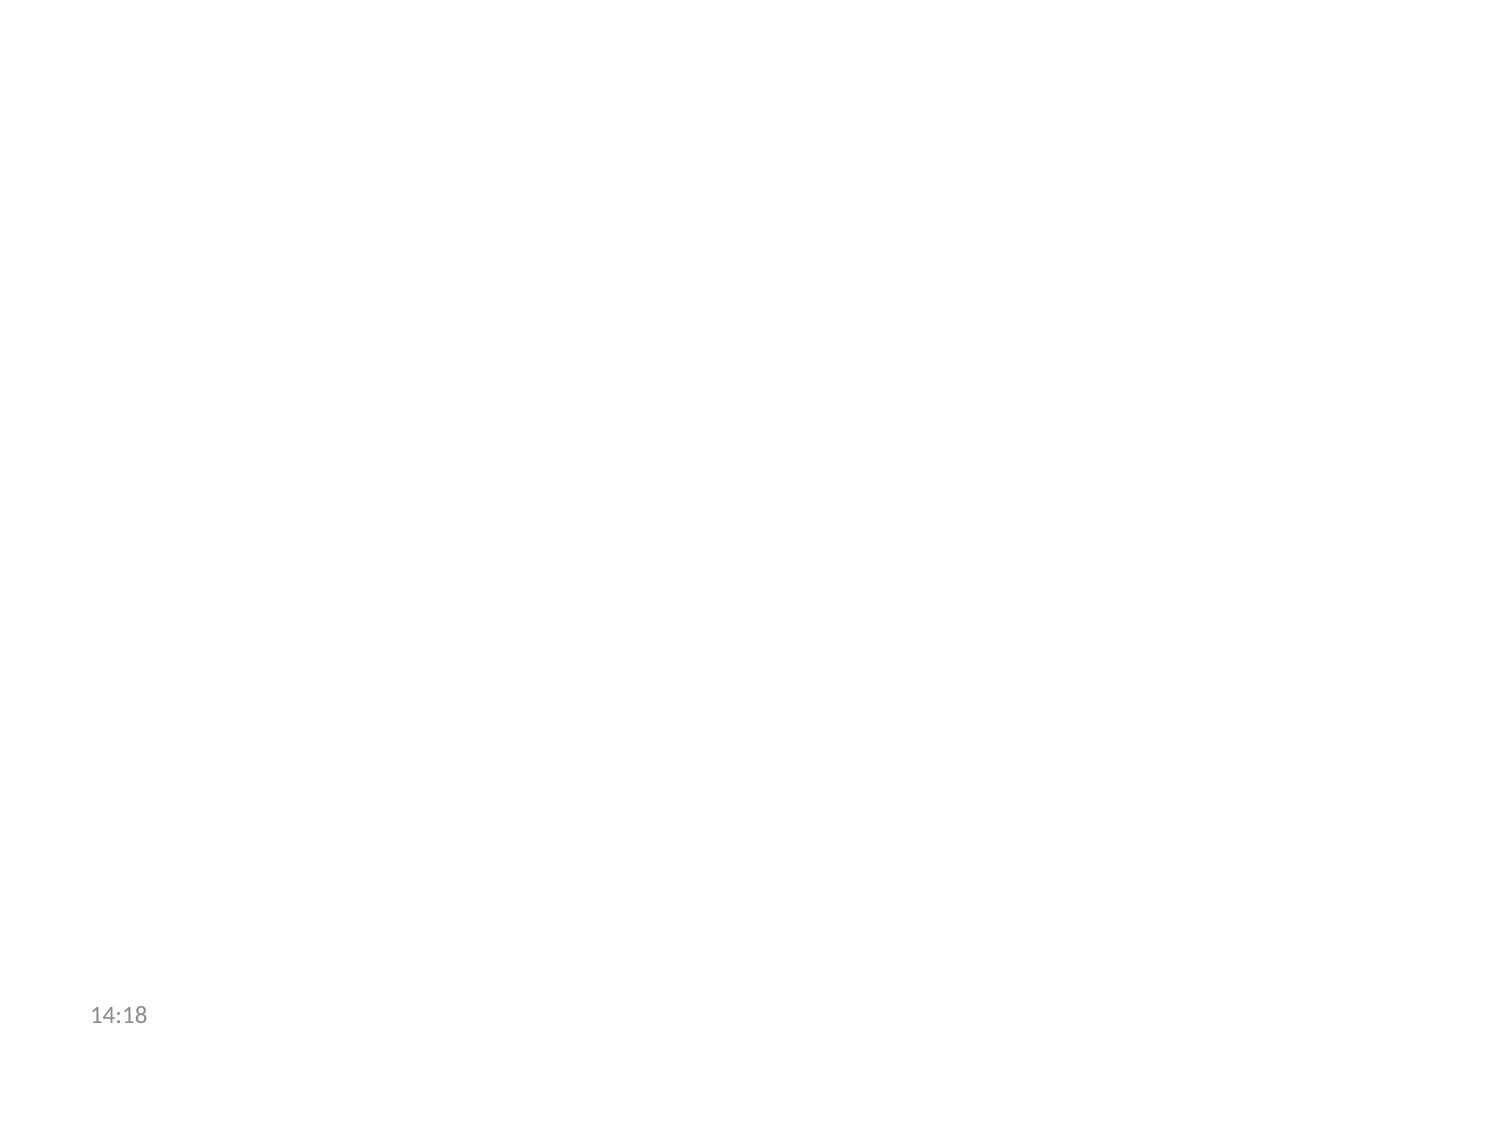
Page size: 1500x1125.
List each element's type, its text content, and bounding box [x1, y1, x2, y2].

text_box 15:35 [75, 983, 425, 1044]
